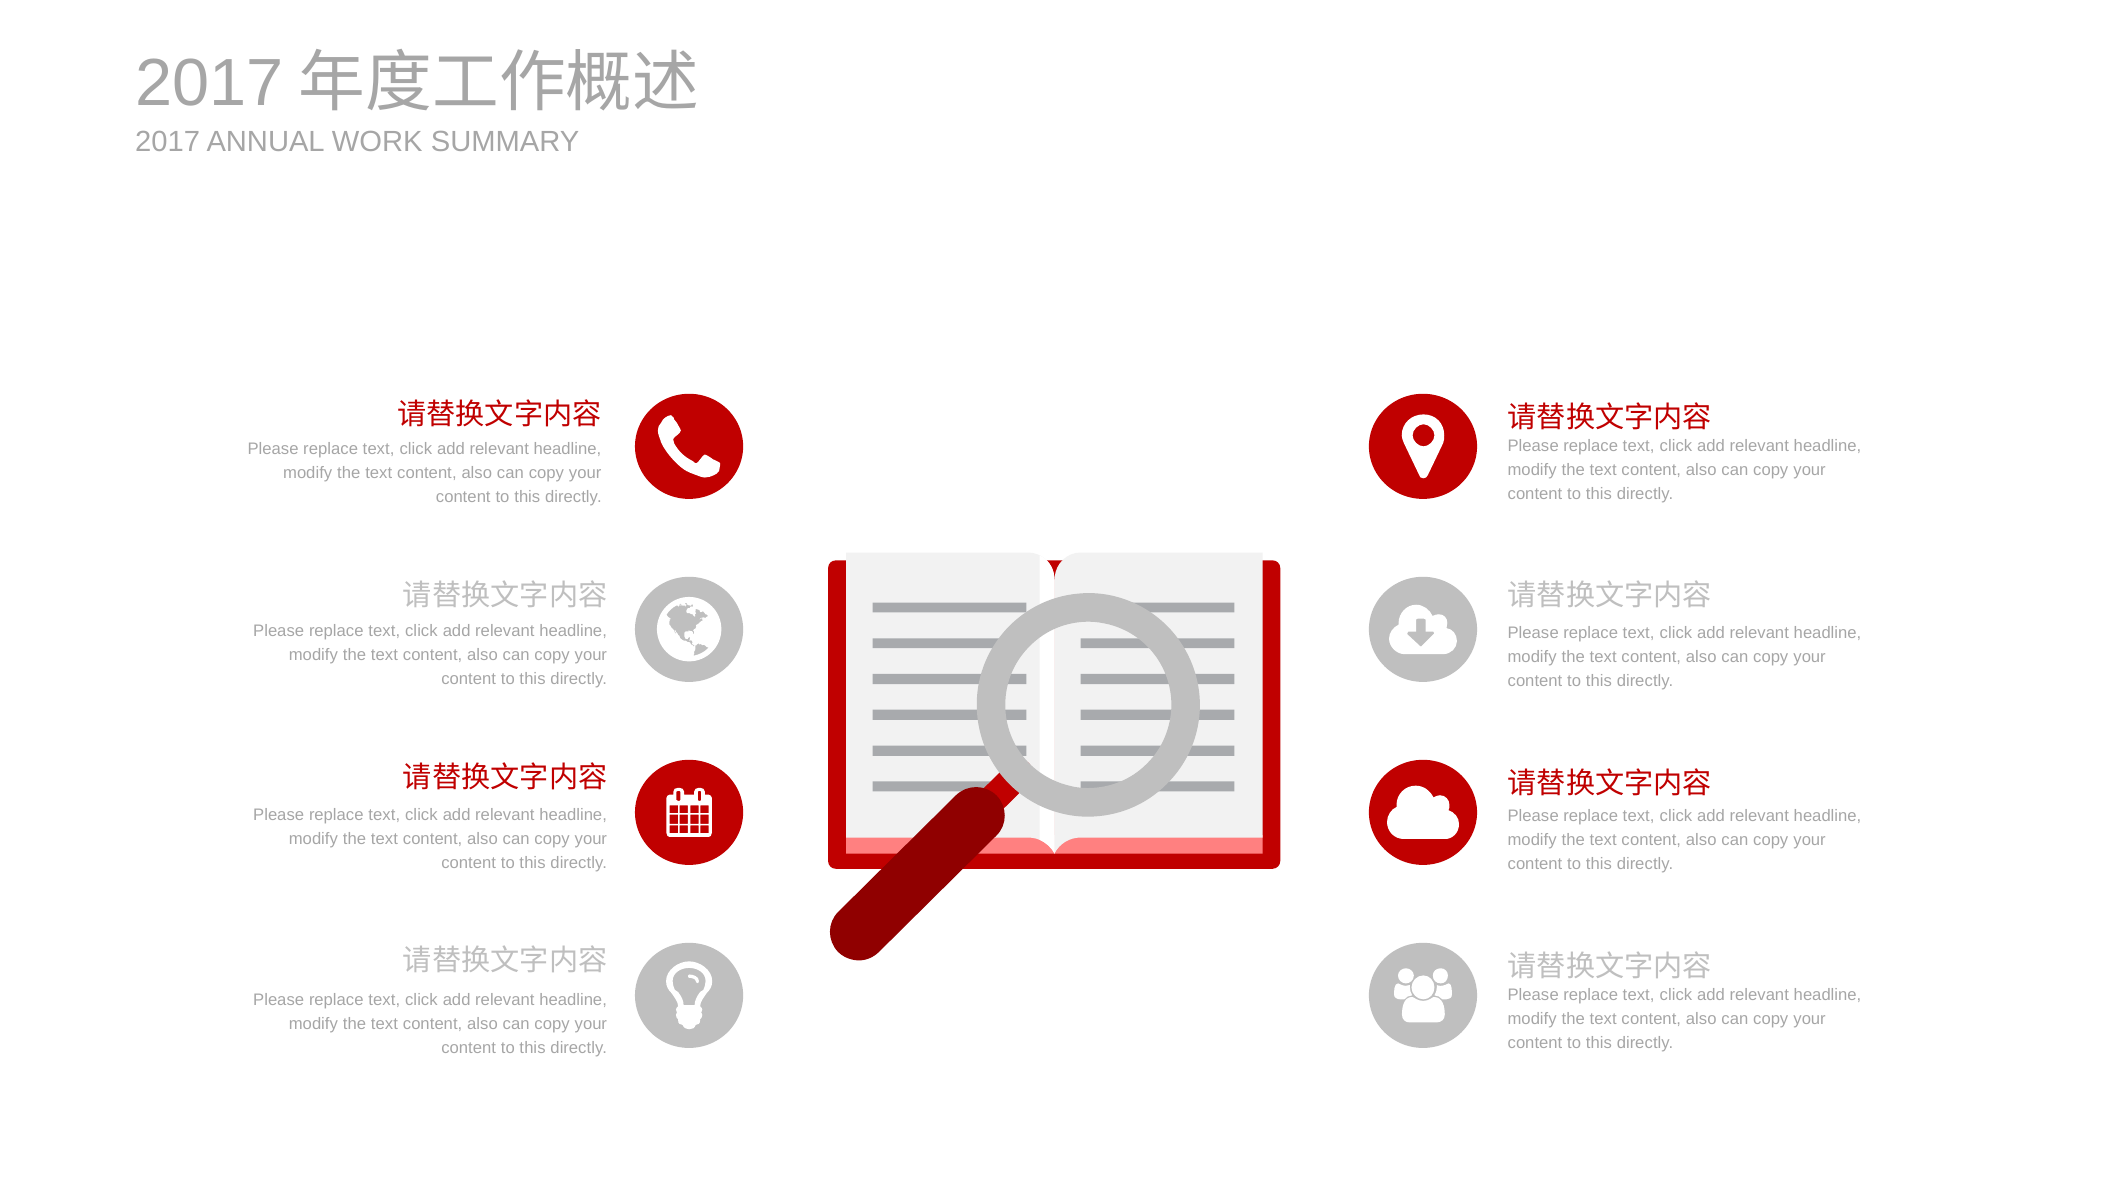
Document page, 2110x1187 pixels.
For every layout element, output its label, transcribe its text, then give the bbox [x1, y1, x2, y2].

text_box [246, 388, 602, 507]
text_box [1507, 756, 1864, 874]
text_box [827, 552, 1281, 963]
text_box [251, 750, 608, 873]
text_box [251, 568, 608, 689]
text_box 2017 ANNUAL WORK SUMMARY [135, 122, 596, 158]
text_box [634, 576, 744, 682]
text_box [251, 934, 608, 1058]
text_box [634, 759, 744, 865]
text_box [1507, 569, 1864, 691]
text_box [634, 393, 744, 499]
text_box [1368, 942, 1478, 1048]
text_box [1368, 759, 1478, 865]
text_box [1507, 939, 1864, 1053]
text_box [634, 942, 744, 1048]
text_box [1368, 576, 1478, 682]
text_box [1507, 390, 1864, 504]
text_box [1368, 393, 1478, 499]
text_box 2017年度工作概述 [135, 38, 783, 119]
